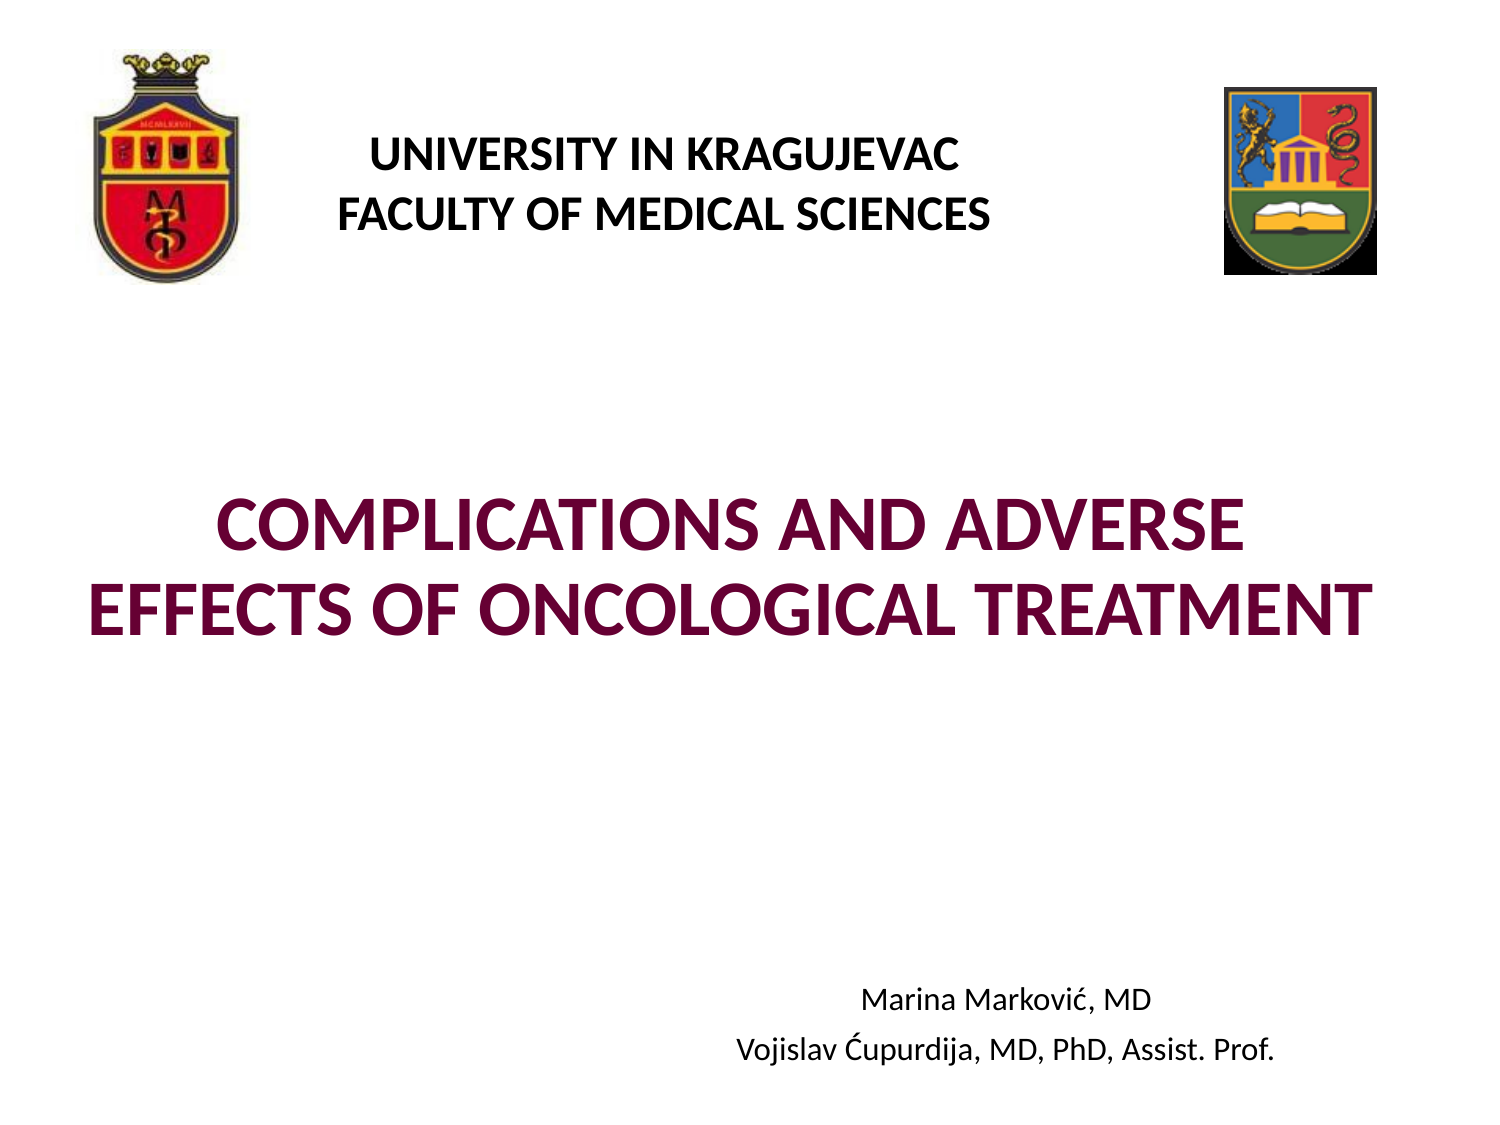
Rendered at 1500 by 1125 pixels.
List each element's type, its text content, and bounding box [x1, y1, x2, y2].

picture [74, 49, 260, 285]
picture [1224, 87, 1377, 275]
text_box UNIVERSITY IN KRAGUJEVAC FACULTY OF MEDICAL SCIENCES [322, 113, 1007, 248]
title COMPLICATIONS AND ADVERSE EFFECTS OF ONCOLOGICAL TREATMENT [62, 419, 1400, 661]
subtitle Marina Marković, MD Vojislav Ćupurdija, MD, PhD, Assist. Prof. [650, 975, 1363, 1075]
